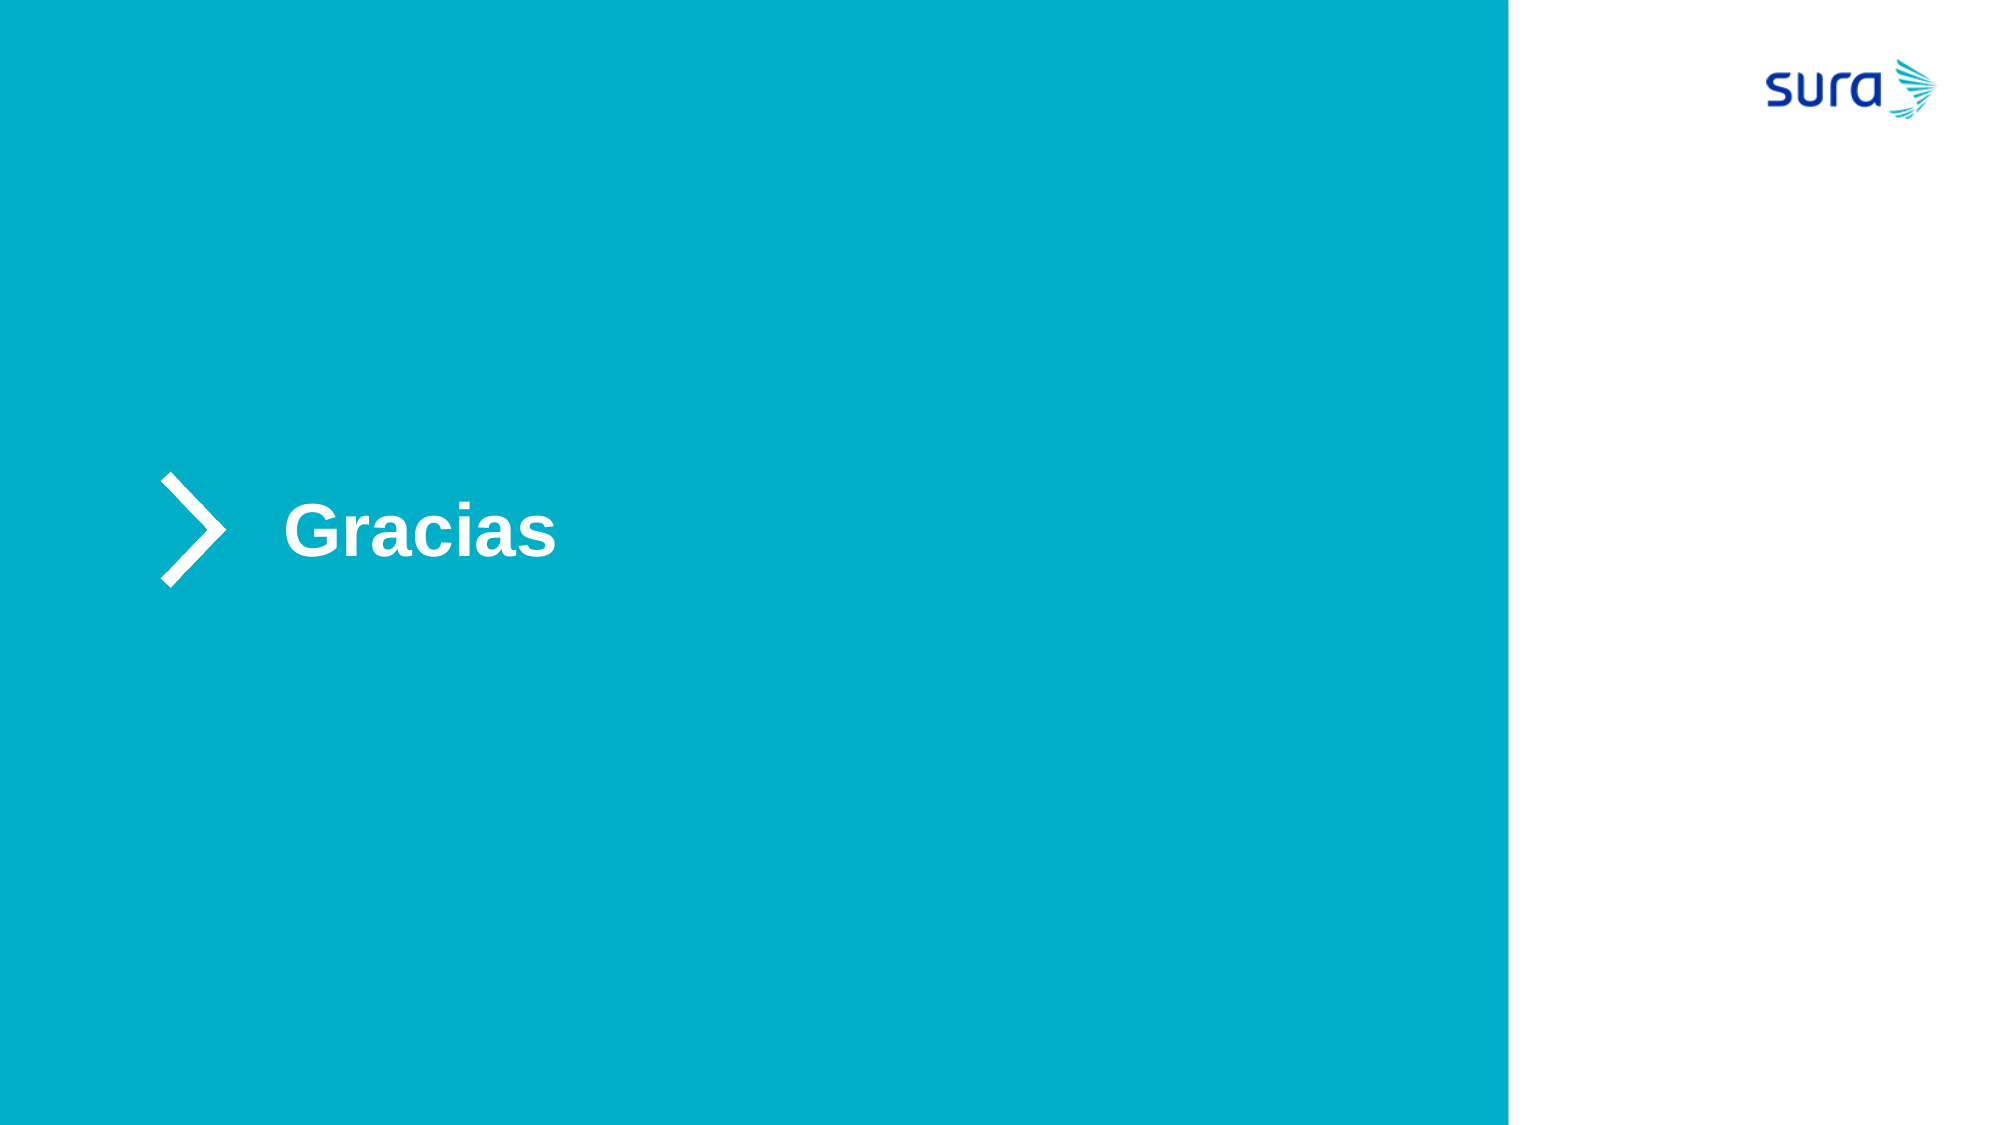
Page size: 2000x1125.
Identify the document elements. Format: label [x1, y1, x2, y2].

picture [1766, 59, 1938, 119]
picture [158, 470, 228, 589]
title [283, 467, 1121, 586]
